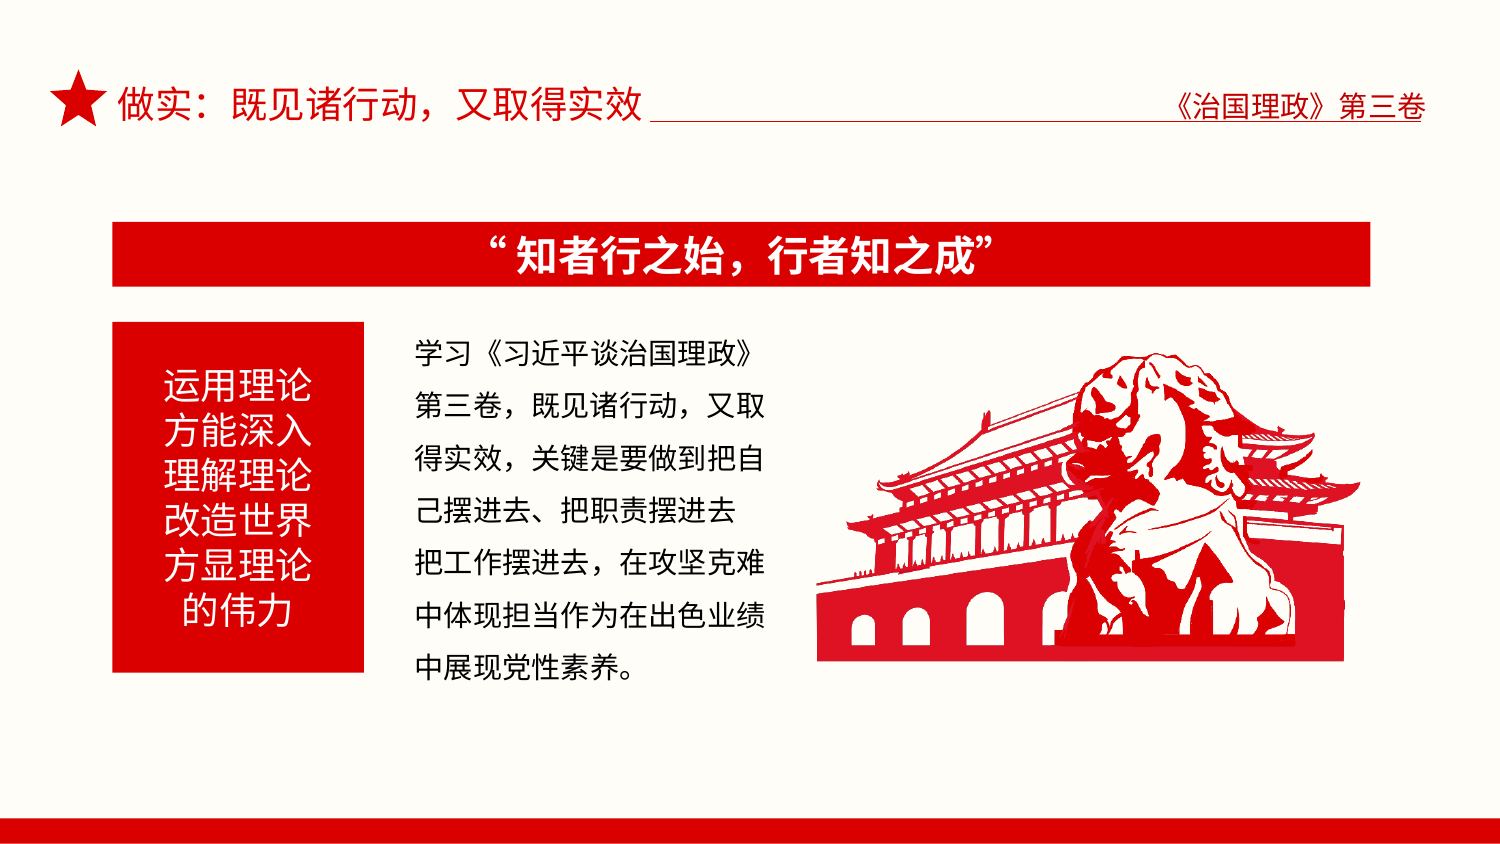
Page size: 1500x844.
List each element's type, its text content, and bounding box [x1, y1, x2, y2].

text_box 学习《习近平谈治国理政》第三卷，既见诸行动，又取得实效，关键是要做到把自己摆进去、把职责摆进去 把工作摆进去，在攻坚克难中体现担当作为在出色业绩中展现党性素养。 [399, 310, 786, 693]
text_box “知者行之始，行者知之成” [112, 221, 1371, 287]
picture [786, 246, 1429, 783]
text_box 运用理论 方能深入 理解理论 改造世界 方显理论 的伟力 [112, 321, 364, 673]
